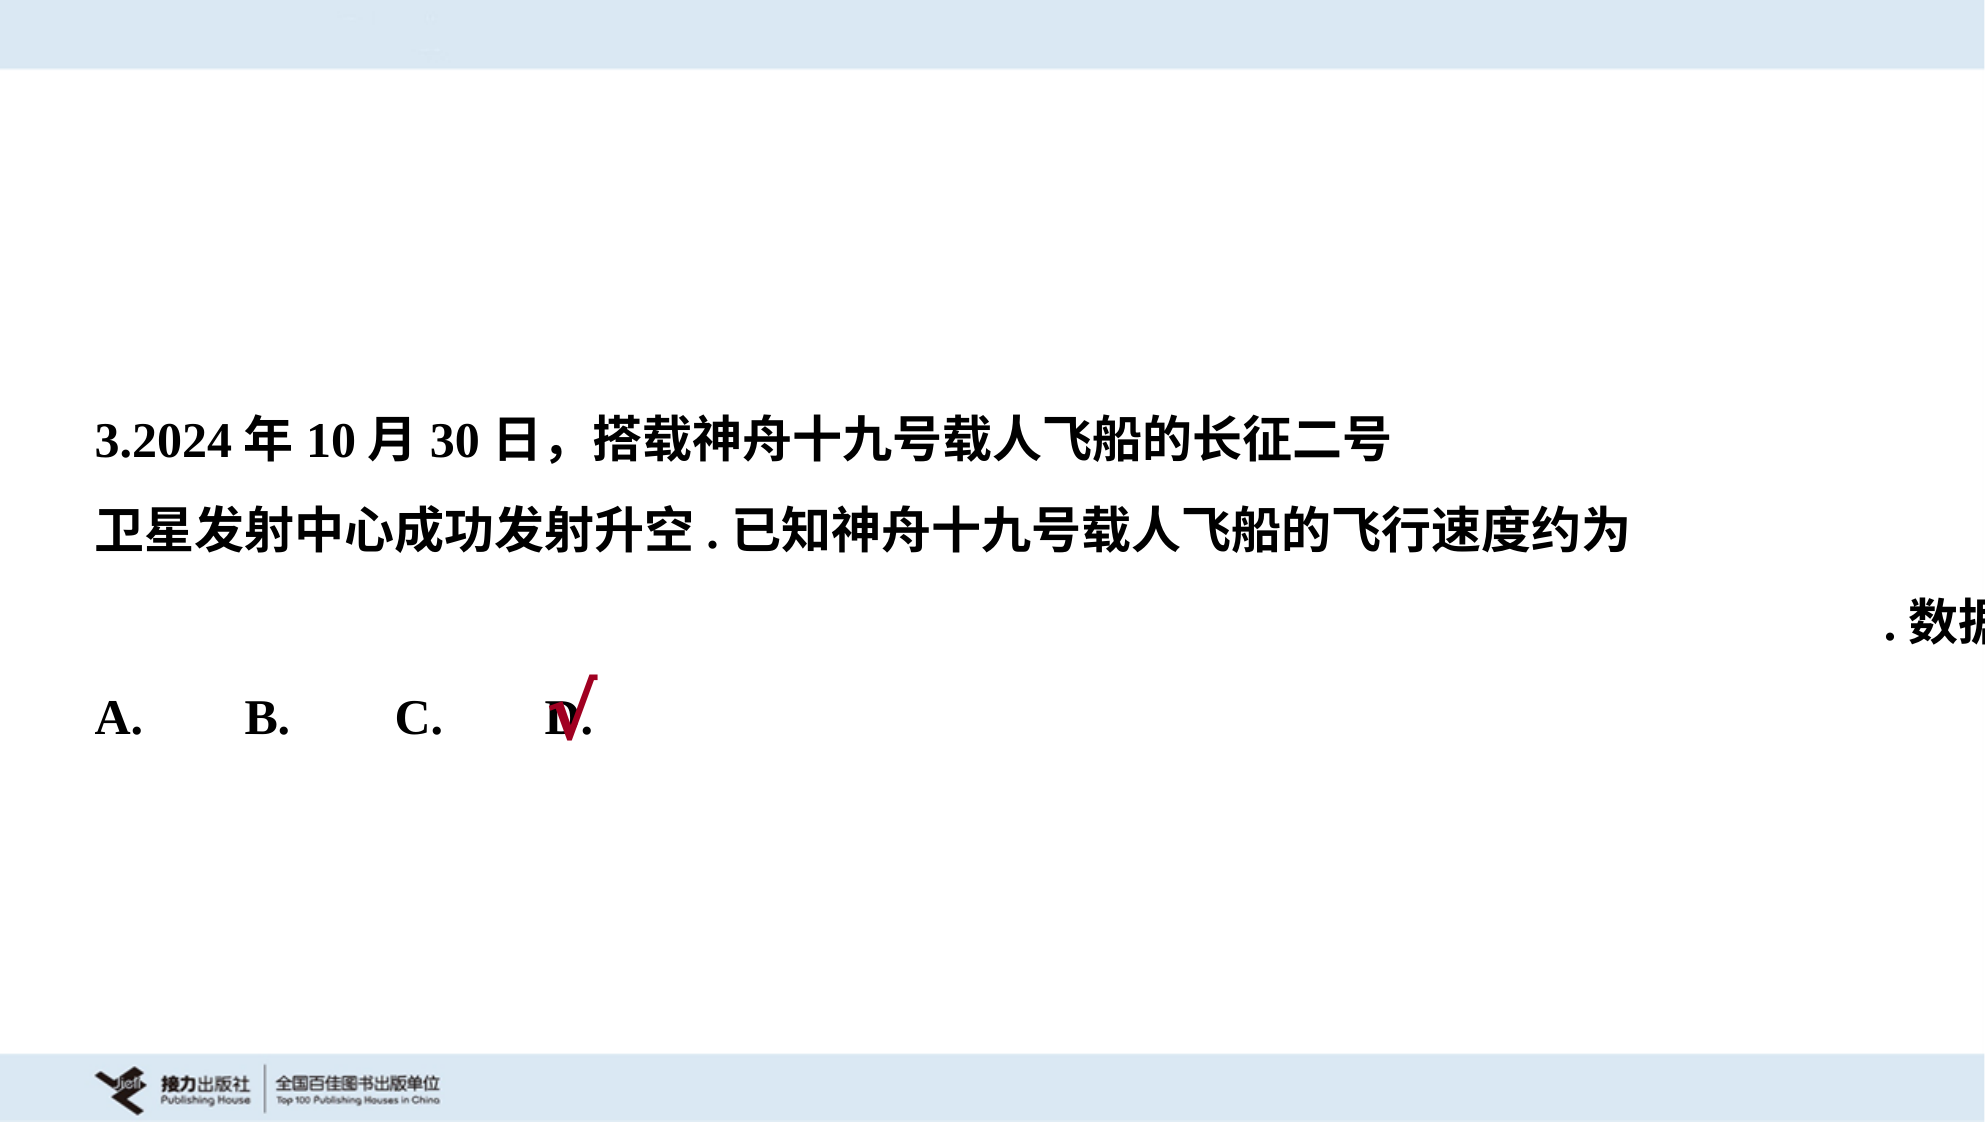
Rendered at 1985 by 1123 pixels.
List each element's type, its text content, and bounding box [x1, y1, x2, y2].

picture [0, 0, 1985, 1122]
text_box √ [546, 662, 598, 755]
